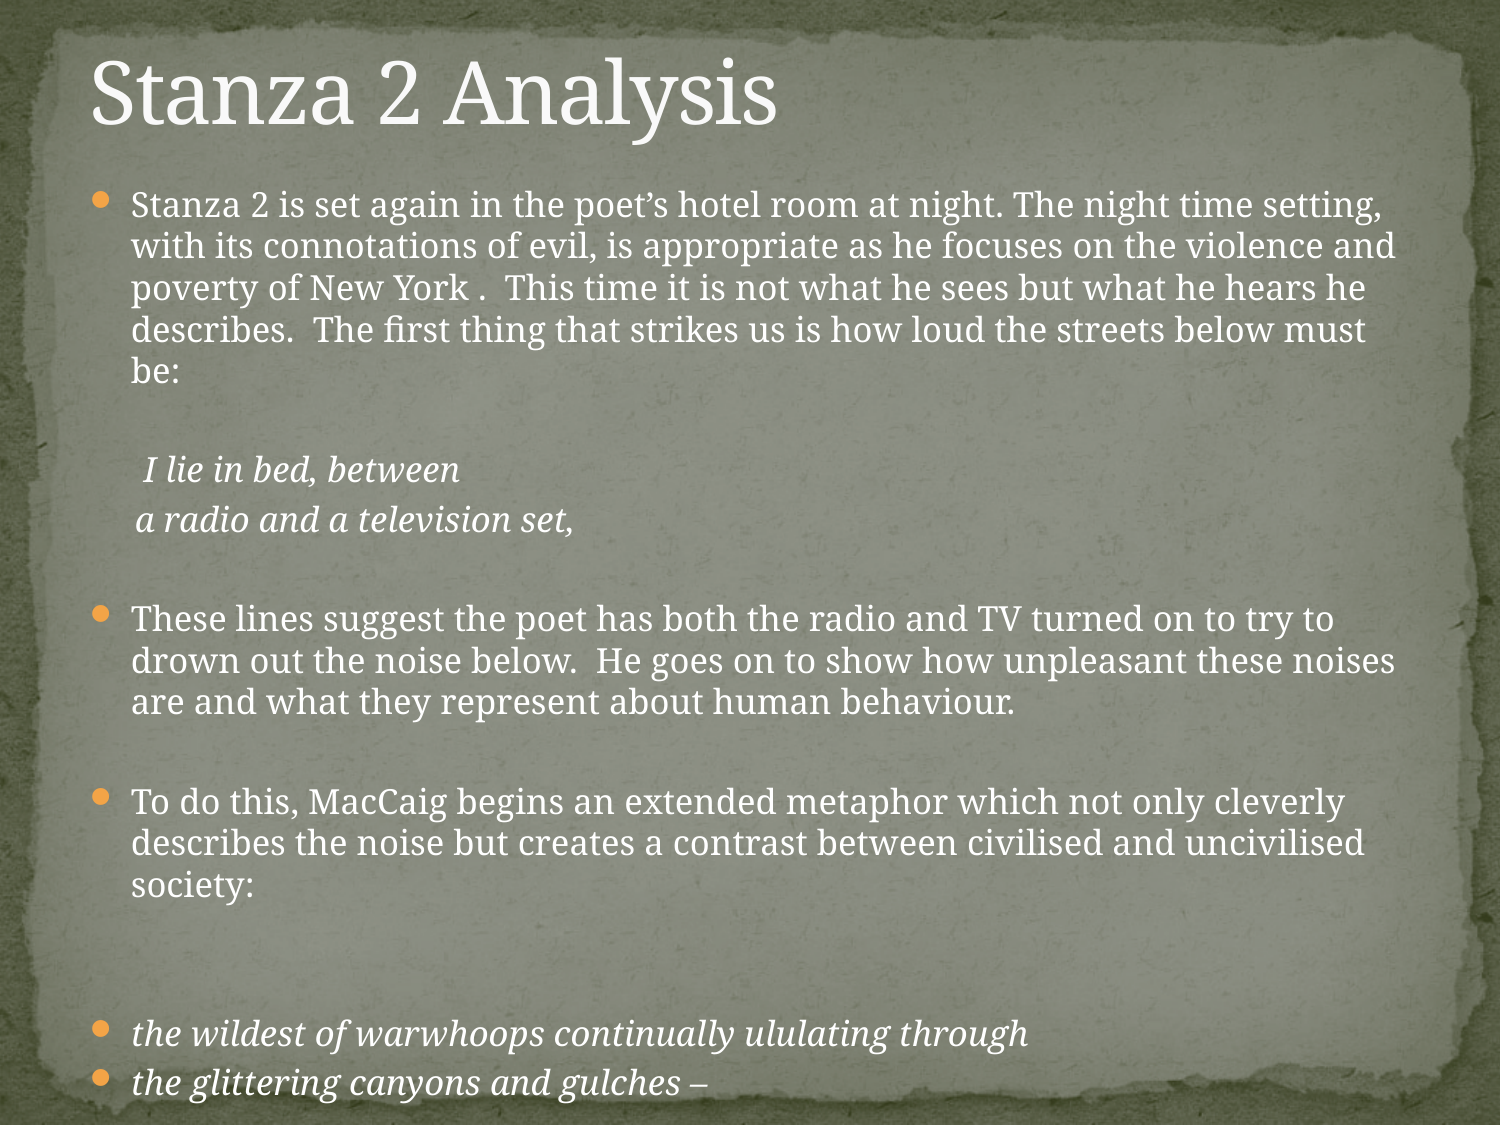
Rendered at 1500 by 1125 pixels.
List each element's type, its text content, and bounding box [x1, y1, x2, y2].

list Stanza 2 is set again in the poet’s hotel room at night. The night time setting, with its connotations of evil, is appropriate as he focuses on the violence and poverty of New York . This time it is not what he sees but what he hears he describes. The first thing that strikes us is how loud the streets below must be: I lie in bed, between a radio and a television set, These lines suggest the poet has both the radio and TV turned on to try to drown out the noise below. He goes on to show how unpleasant these noises are and what they represent about human behaviour. To do this, MacCaig begins an extended metaphor which not only cleverly describes the noise but creates a contrast between civilised and uncivilised society: the wildest of warwhoops continually ululating through the glittering canyons and gulches – [75, 125, 1425, 1125]
title Stanza 2 Analysis [74, 24, 1353, 150]
